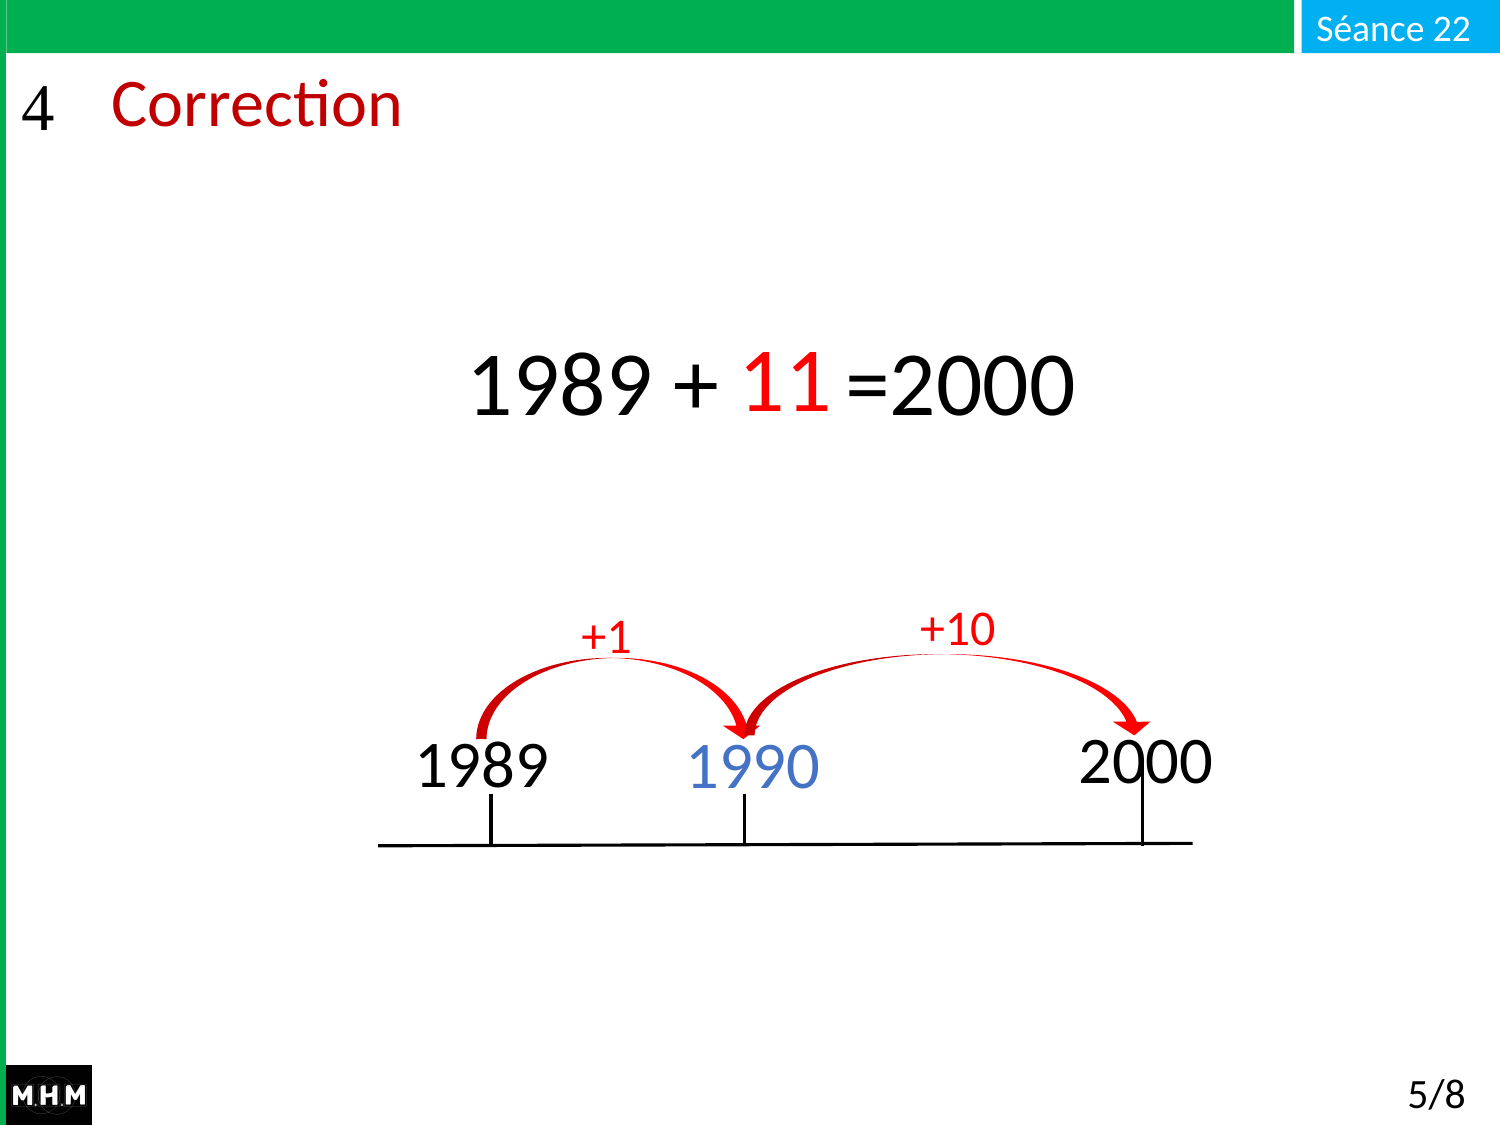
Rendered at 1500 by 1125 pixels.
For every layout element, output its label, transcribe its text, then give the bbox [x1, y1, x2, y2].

text_box 11 [721, 312, 850, 438]
text_box [484, 662, 560, 709]
list 5/8 [1373, 1064, 1500, 1125]
text_box [1019, 659, 1131, 709]
text_box [753, 655, 892, 709]
text_box +10 [892, 587, 1023, 663]
text_box +1 [560, 595, 653, 671]
picture [6, 1065, 92, 1125]
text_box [378, 709, 1246, 847]
text_box [653, 659, 741, 709]
text_box 1989 + … =2000 [413, 316, 1110, 442]
title Correction [96, 60, 1391, 150]
